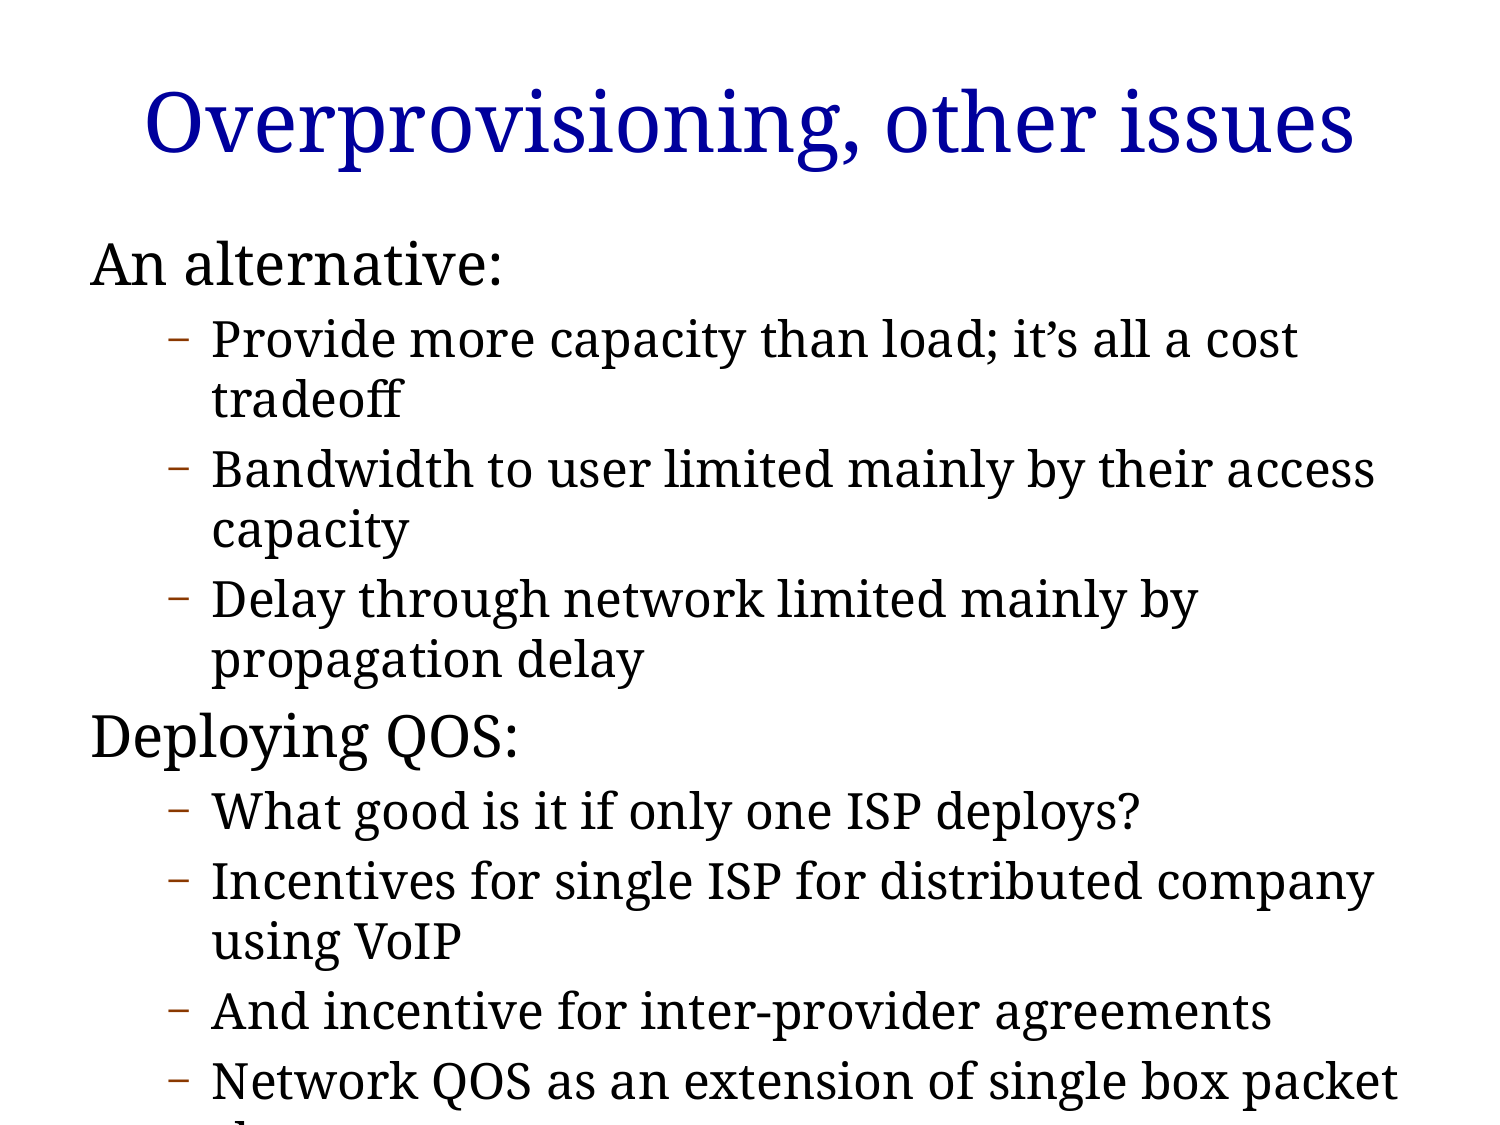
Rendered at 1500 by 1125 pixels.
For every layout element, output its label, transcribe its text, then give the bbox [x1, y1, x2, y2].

list An alternative: Provide more capacity than load; it’s all a cost tradeoff Bandwidth to user limited mainly by their access capacity Delay through network limited mainly by propagation delay Deploying QOS: What good is it if only one ISP deploys? Incentives for single ISP for distributed company using VoIP And incentive for inter-provider agreements Network QOS as an extension of single box packet shapers [74, 219, 1500, 963]
title Overprovisioning, other issues [74, 47, 1426, 191]
